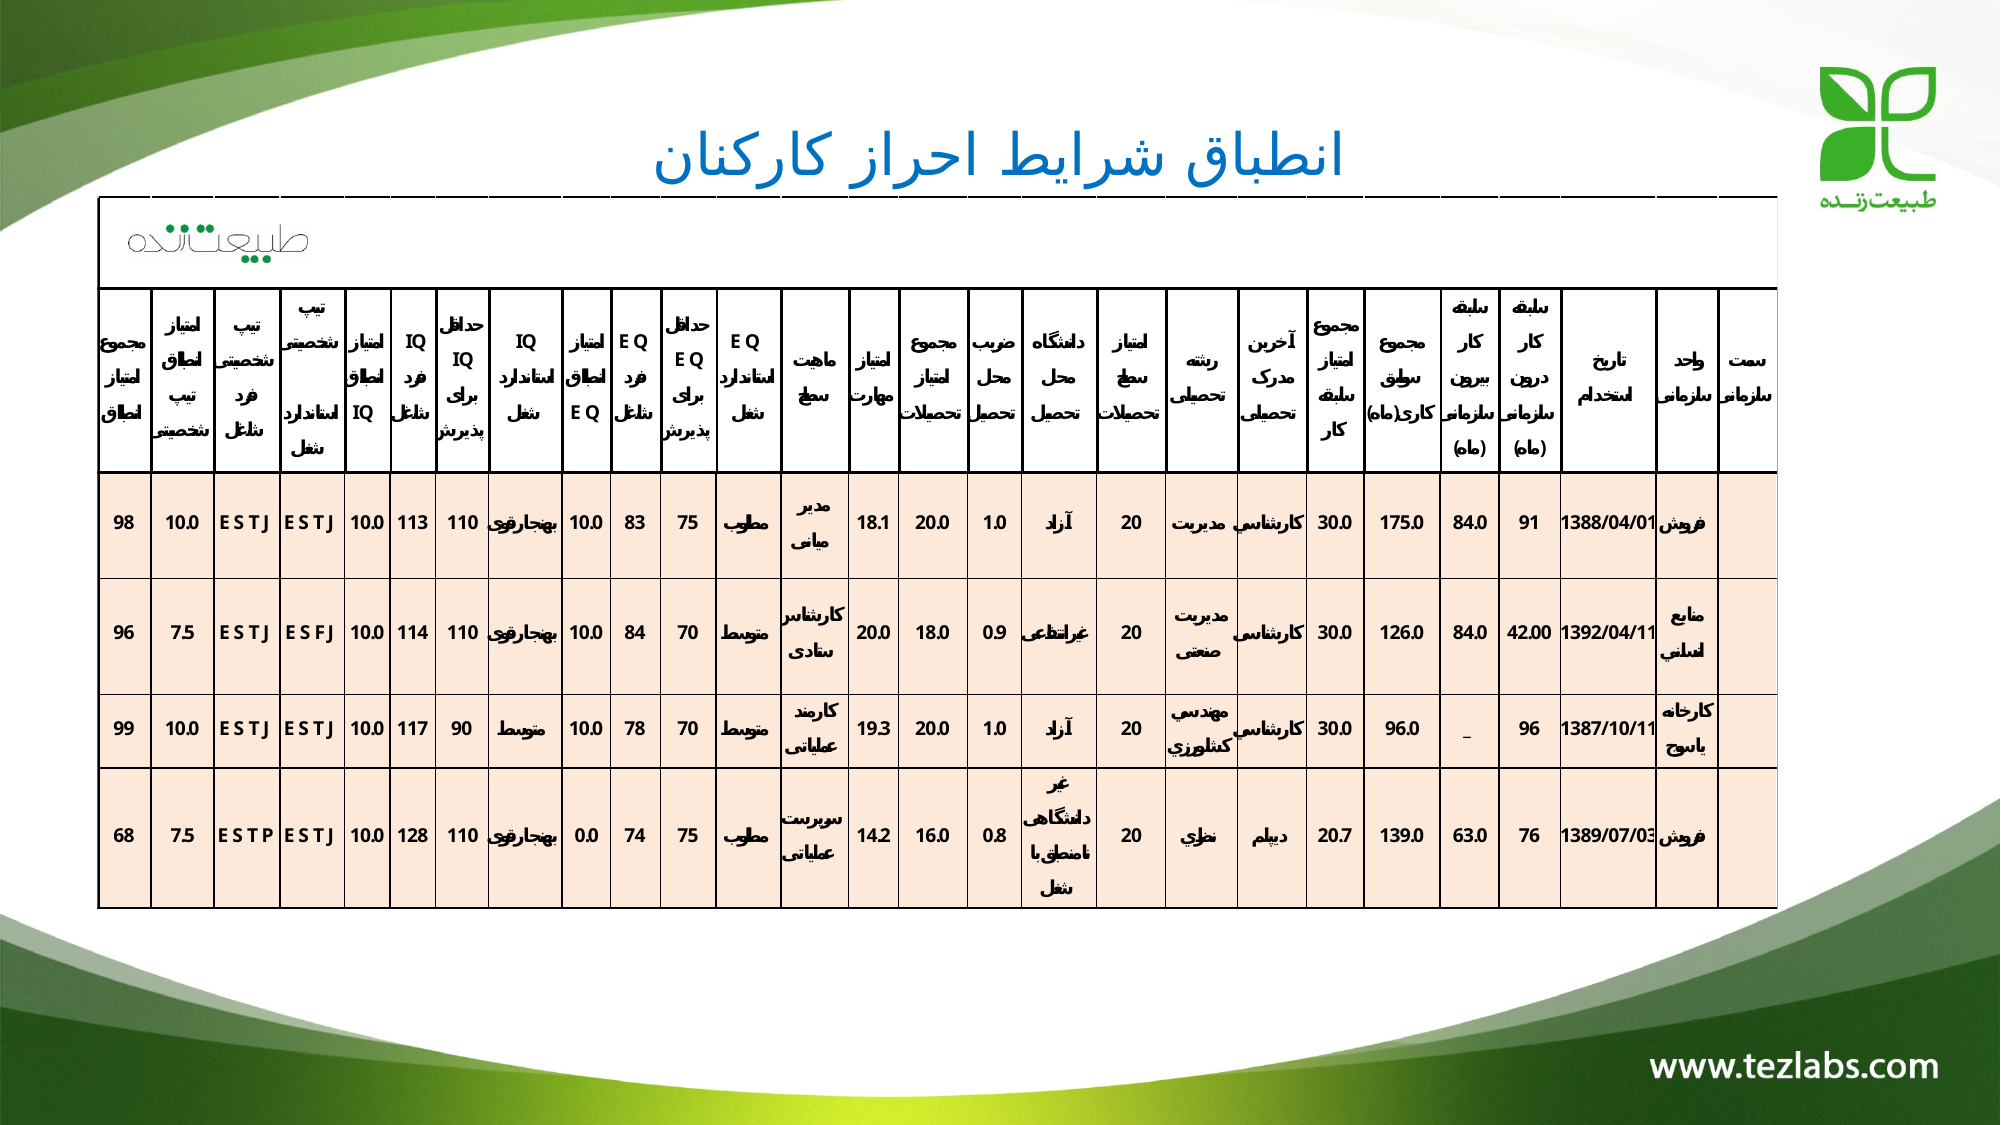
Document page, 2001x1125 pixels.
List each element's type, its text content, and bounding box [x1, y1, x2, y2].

title انطباق شرايط احراز کارکنان [249, 118, 1750, 196]
picture [0, 0, 2000, 1125]
